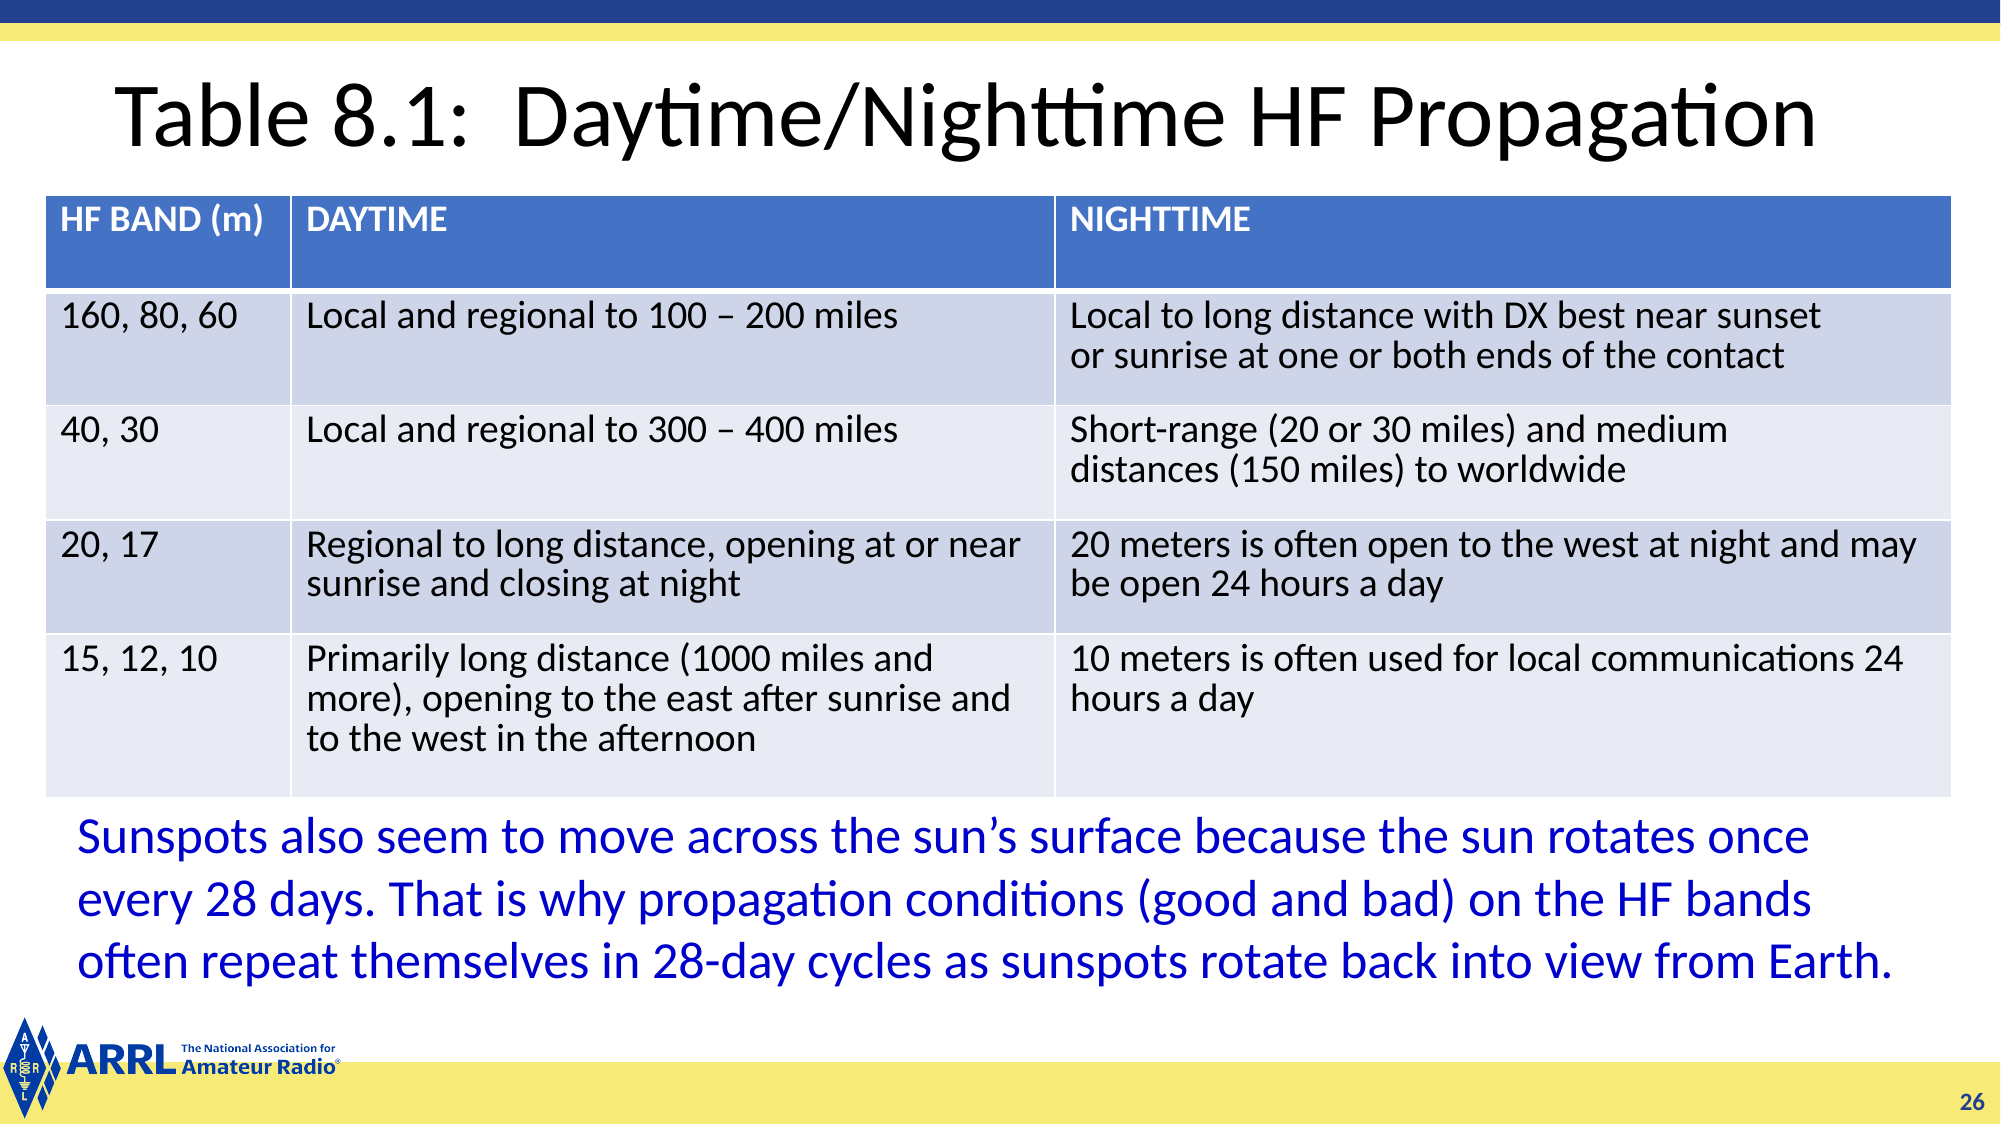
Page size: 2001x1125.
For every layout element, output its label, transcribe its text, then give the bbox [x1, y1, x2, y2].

table_cell 160, 80, 60 [46, 294, 290, 405]
table_header NIGHTTIME [1056, 196, 1951, 288]
table_cell Regional to long distance, opening at or near sunrise and closing at night [292, 521, 1054, 633]
table_cell Local and regional to 100 – 200 miles [292, 294, 1054, 405]
table_cell 20, 17 [46, 521, 290, 633]
table_cell 20 meters is often open to the west at night and may be open 24 hours a day [1056, 521, 1951, 633]
table_cell Local to long distance with DX best near sunset or sunrise at one or both ends of the contact [1056, 294, 1951, 405]
table_cell Short-range (20 or 30 miles) and medium distances (150 miles) to worldwide [1056, 406, 1951, 519]
table_cell Local and regional to 300 – 400 miles [292, 406, 1054, 519]
table_cell 15, 12, 10 [46, 635, 290, 797]
table_cell 40, 30 [46, 406, 290, 519]
picture [1, 1015, 342, 1121]
table_cell 10 meters is often used for local communications 24 hours a day [1056, 635, 1951, 797]
table_header HF BAND (m) [46, 196, 290, 288]
table_cell Primarily long distance (1000 miles and more), opening to the east after sunrise and to the west in the afternoon [292, 635, 1054, 797]
table_header DAYTIME [292, 196, 1054, 288]
title Table 8.1: Daytime/Nighttime HF Propagation [99, 53, 1900, 179]
text_box Sunspots also seem to move across the sun’s surface because the sun rotates once every 28 days. That is why propagation conditions (good and bad) on the HF bands often repeat themselves in 28-day cycles as sunspots rotate back into view from Earth. [62, 799, 1938, 997]
